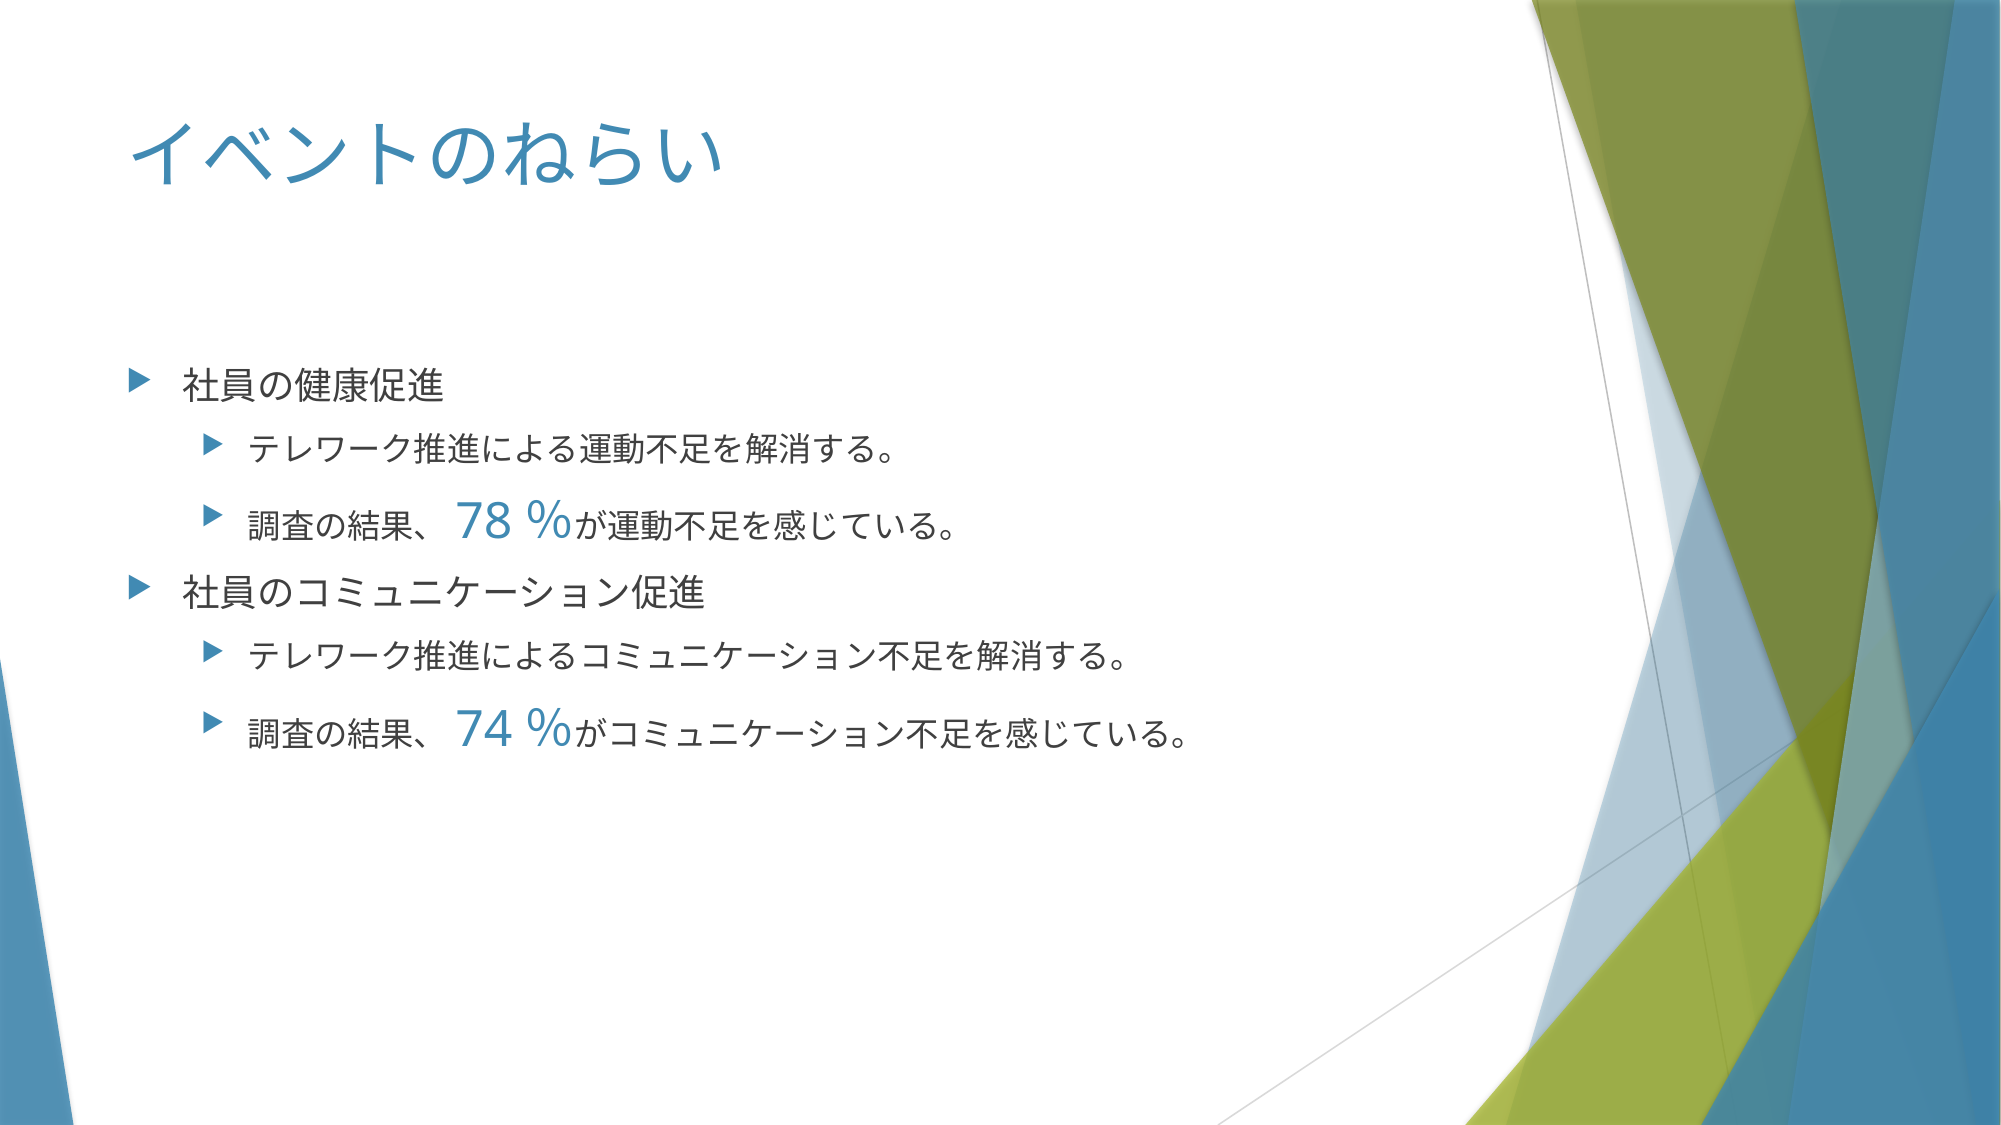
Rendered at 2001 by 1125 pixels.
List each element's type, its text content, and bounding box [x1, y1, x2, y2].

list 社員の健康促進 テレワーク推進による運動不足を解消する。 調査の結果、78％が運動不足を感じている。 社員のコミュニケーション促進 テレワーク推進によるコミュニケーション不足を解消する。 調査の結果、74％がコミュニケーション不足を感じている。 [111, 354, 1522, 992]
title イベントのねらい [111, 99, 1522, 317]
